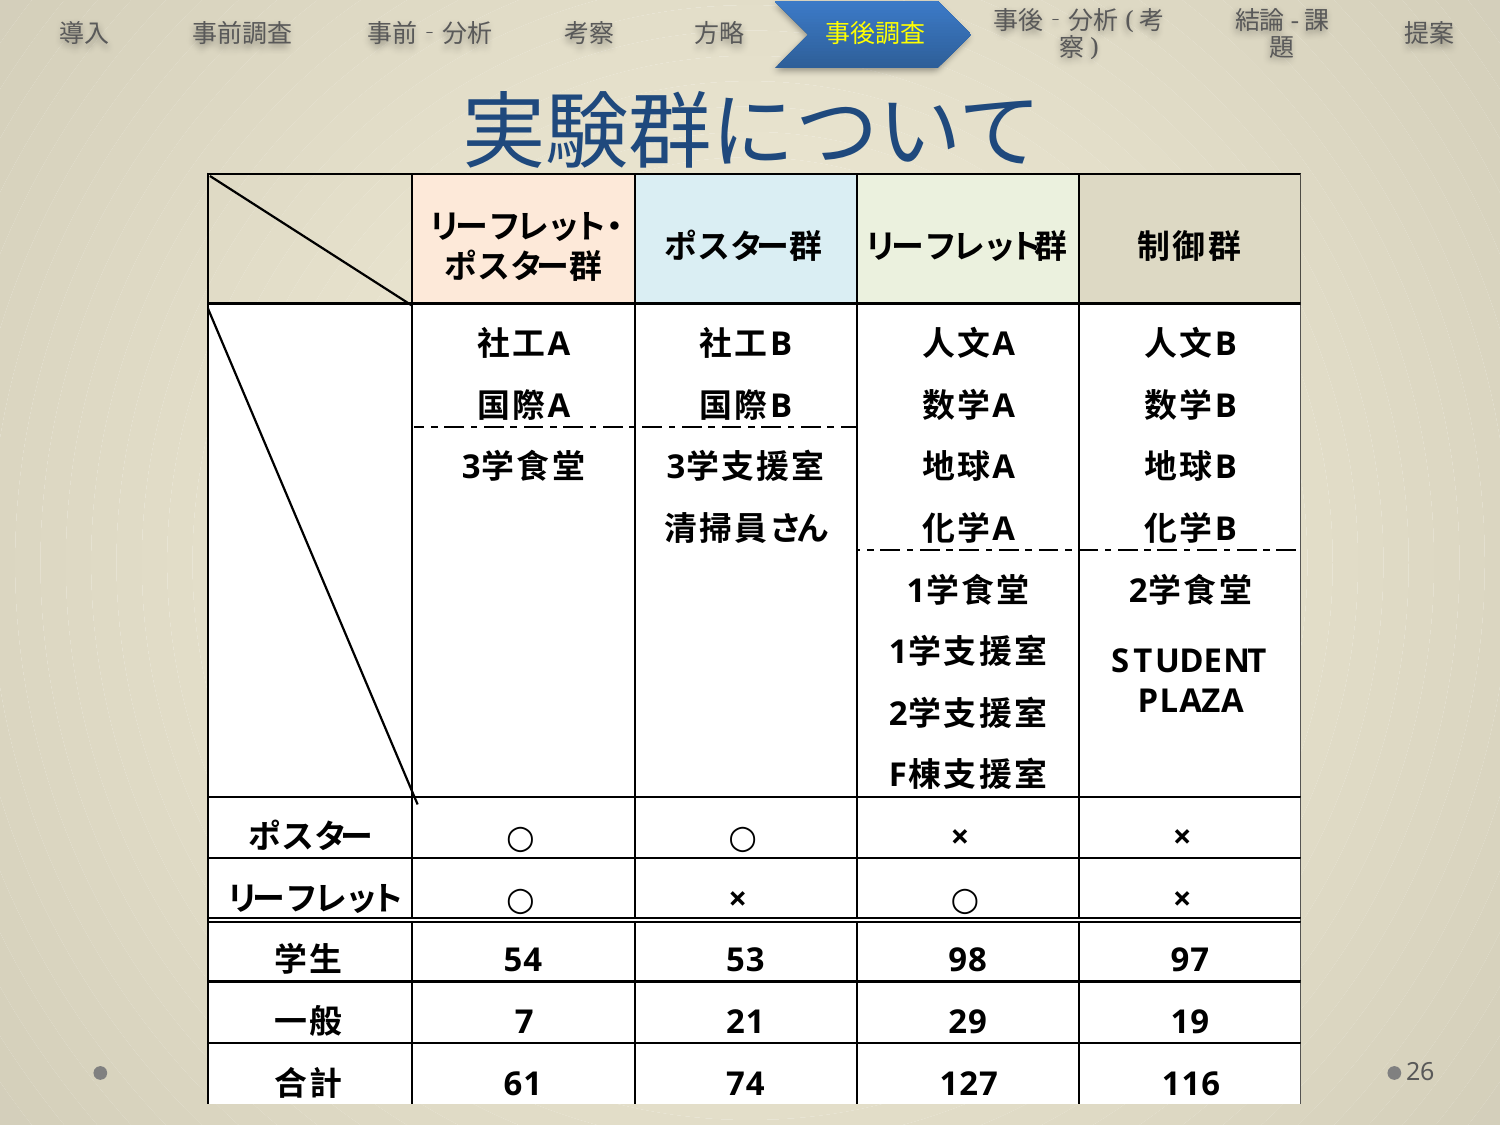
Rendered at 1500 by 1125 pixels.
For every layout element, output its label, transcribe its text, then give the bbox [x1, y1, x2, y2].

title 実験群について [77, 76, 1428, 186]
picture [206, 172, 1304, 1107]
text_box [5, 0, 1500, 69]
slide_number 26 [1401, 1042, 1494, 1103]
